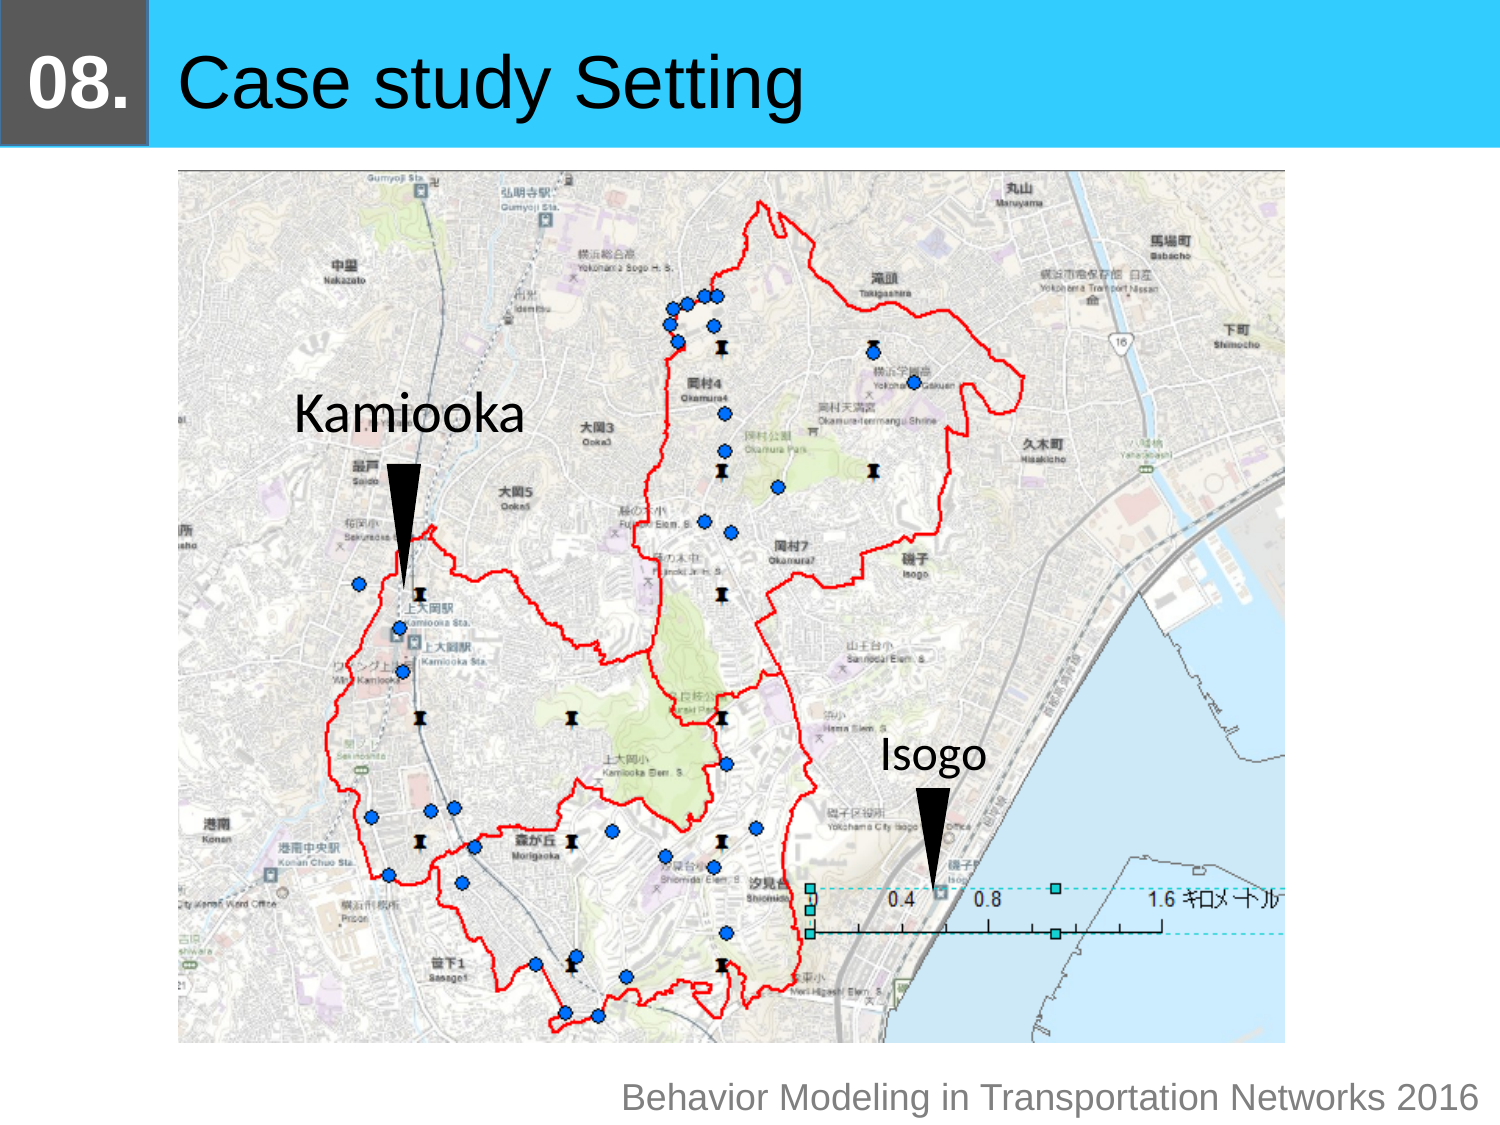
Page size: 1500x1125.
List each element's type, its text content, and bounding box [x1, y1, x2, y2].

text_box Behavior Modeling in Transportation Networks 2016 [606, 1065, 1495, 1125]
text_box [0, 0, 1500, 149]
picture [178, 170, 1285, 1043]
text_box 08. [12, 25, 147, 131]
text_box [0, 0, 149, 146]
text_box Case study Setting [162, 25, 822, 131]
